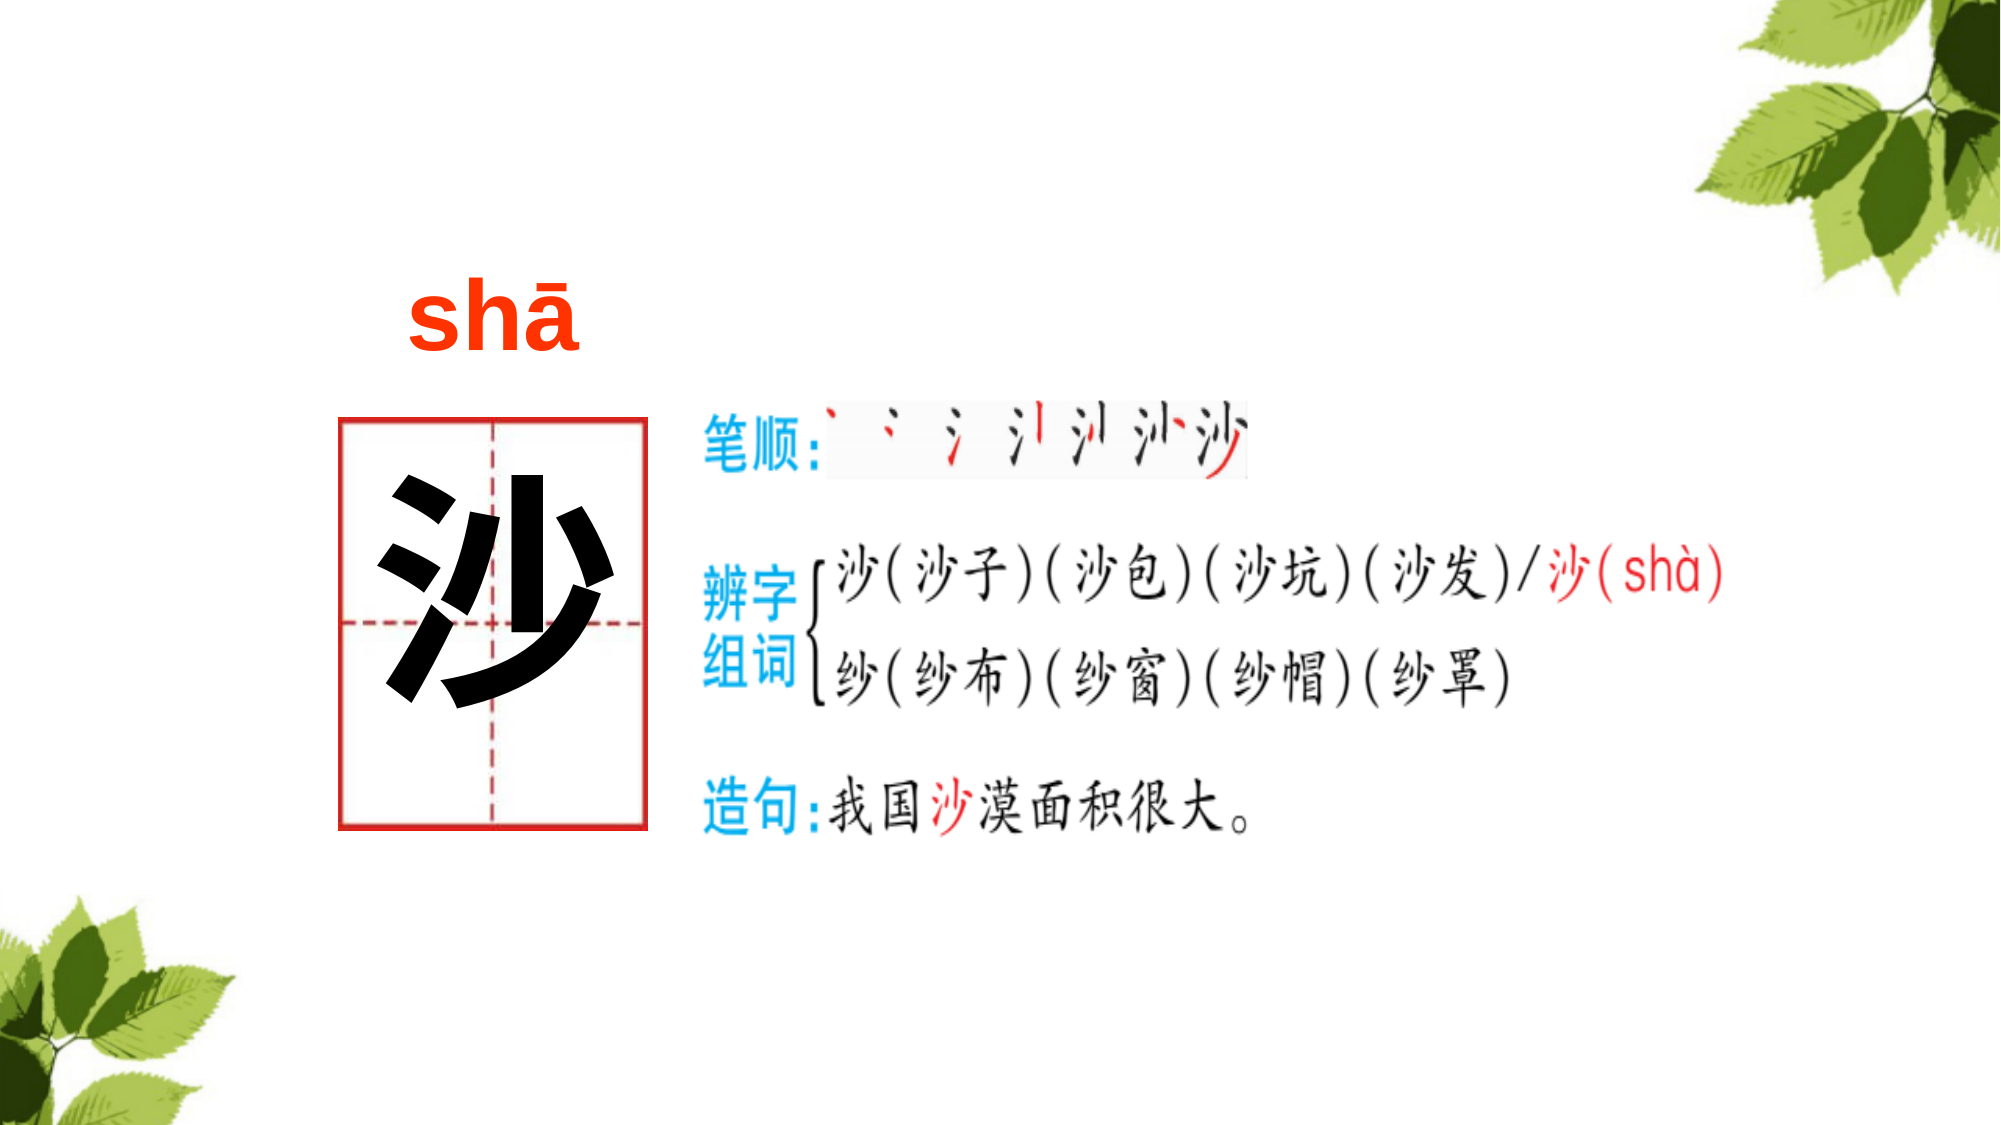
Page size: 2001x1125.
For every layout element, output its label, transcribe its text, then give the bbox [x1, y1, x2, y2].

picture [700, 393, 1254, 490]
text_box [337, 417, 648, 831]
picture [1687, 0, 2001, 303]
text_box shā [391, 243, 594, 378]
picture [700, 537, 1735, 715]
picture [700, 764, 1257, 846]
picture [0, 890, 242, 1125]
